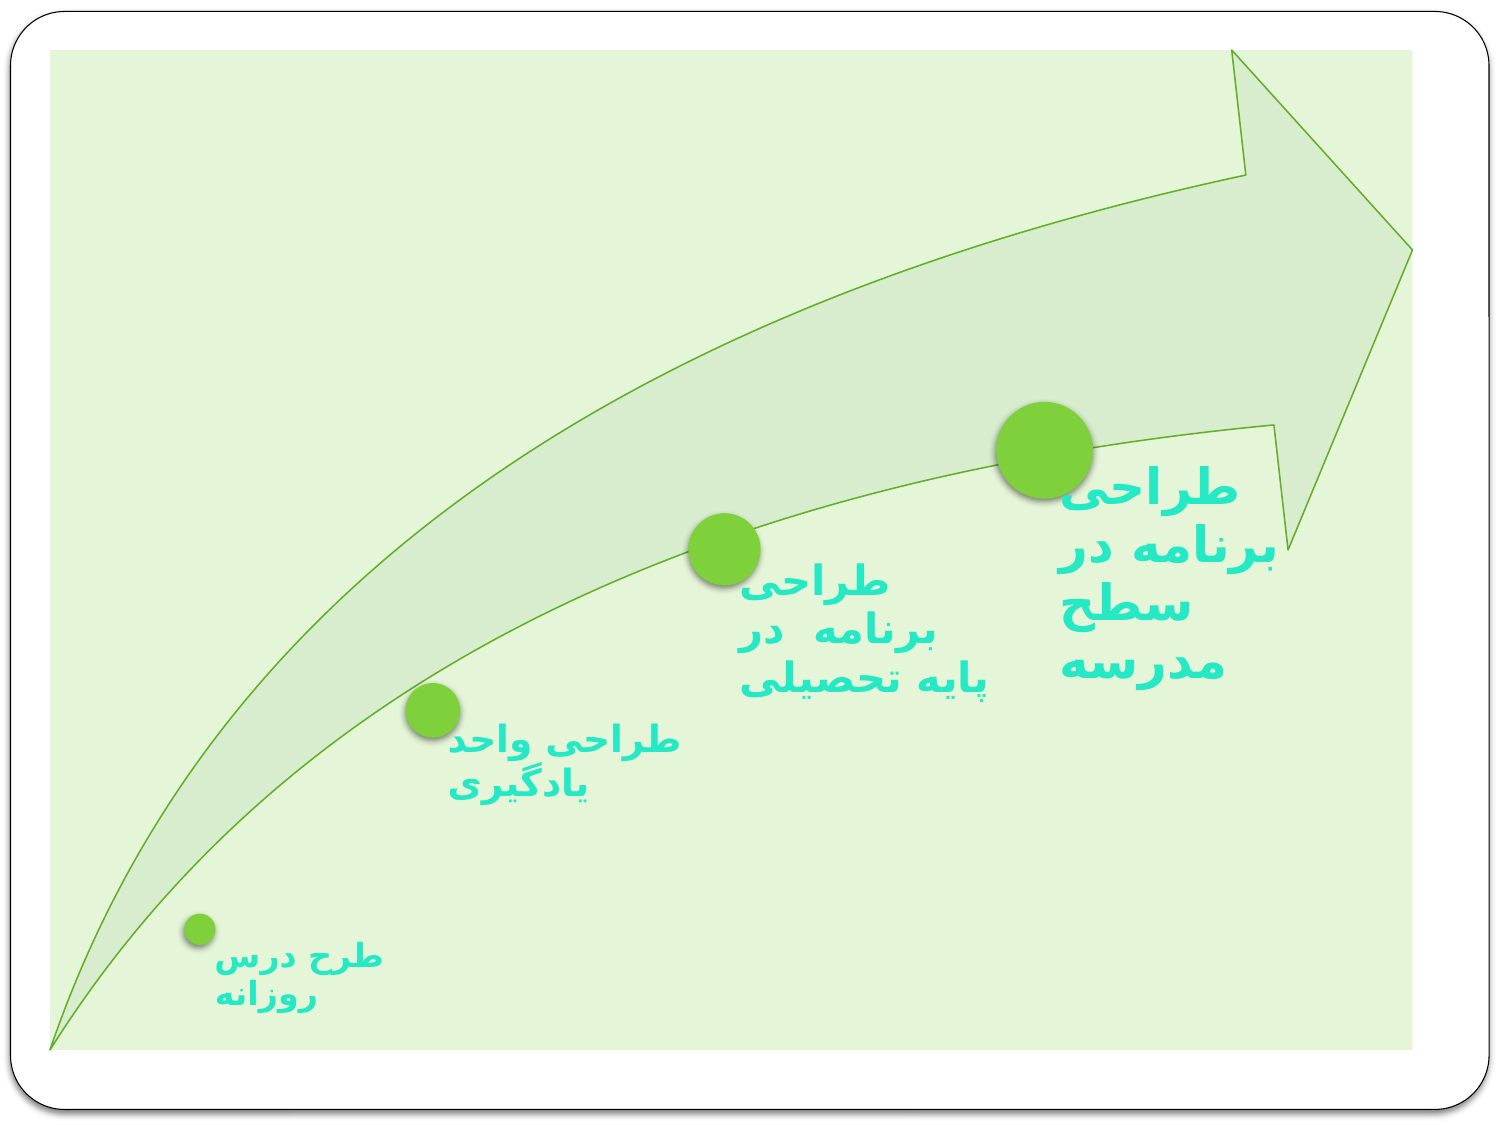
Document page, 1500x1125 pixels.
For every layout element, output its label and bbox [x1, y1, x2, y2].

text_box [49, 49, 1413, 1051]
